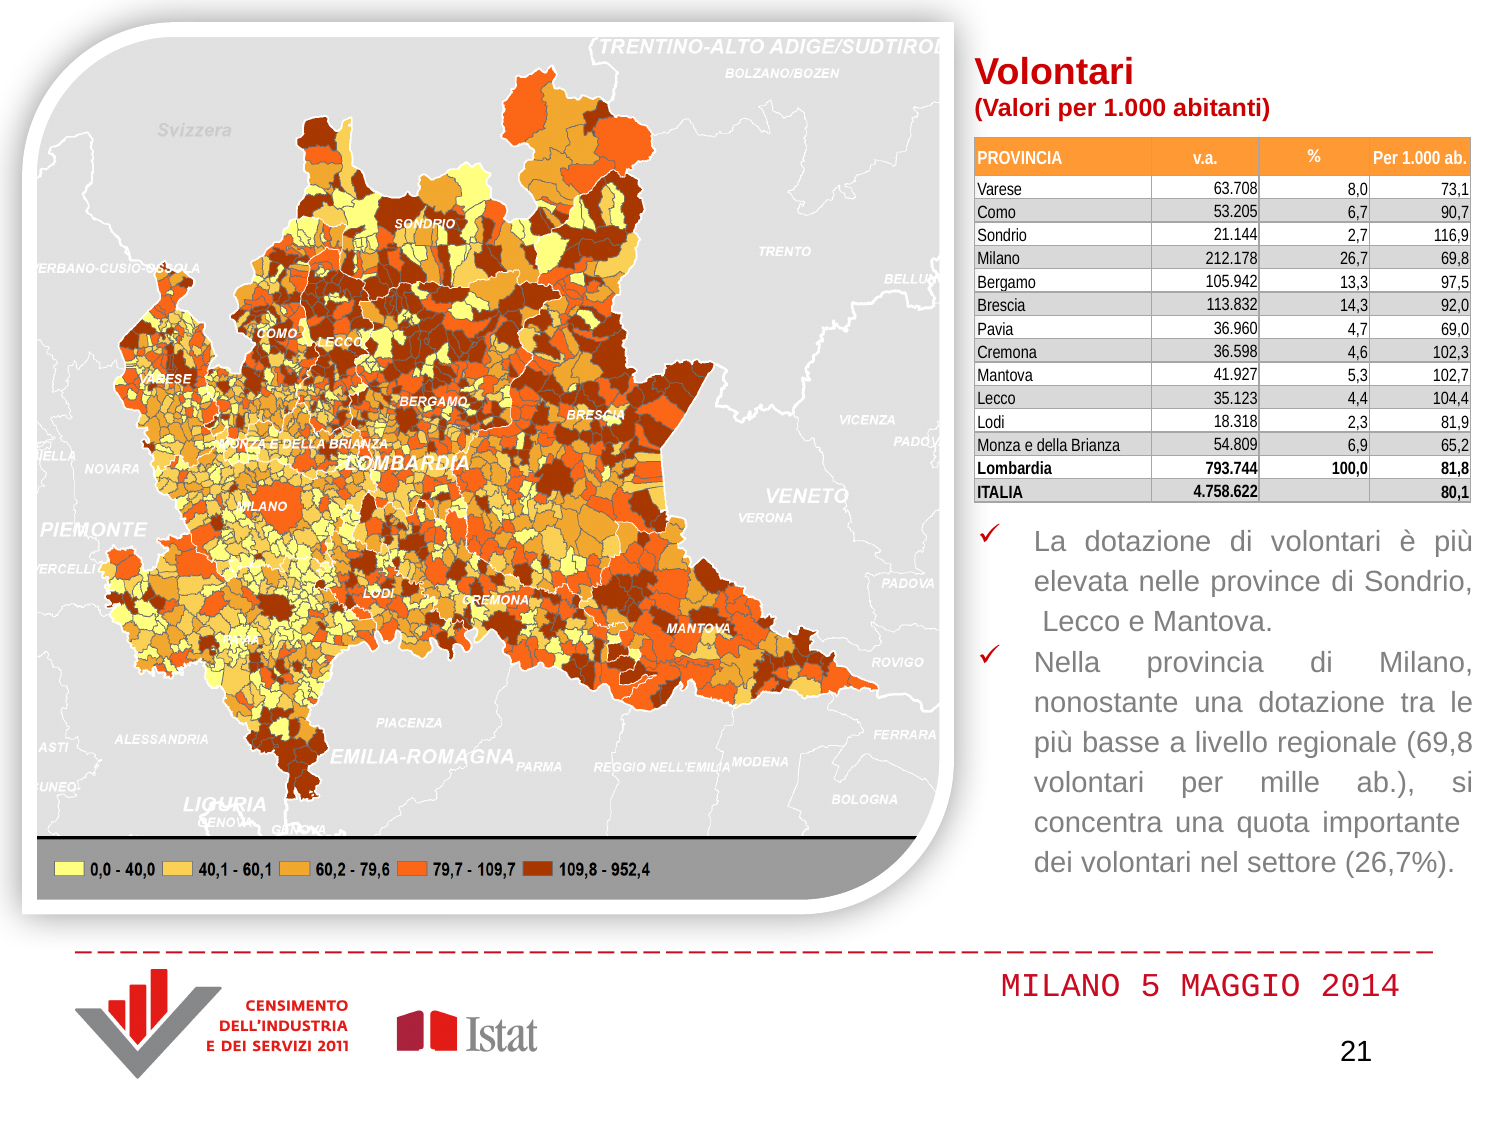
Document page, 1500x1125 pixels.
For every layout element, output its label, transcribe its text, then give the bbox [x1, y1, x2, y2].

table_cell 18.318 [1152, 409, 1258, 431]
table_cell Varese [975, 176, 1151, 198]
table_cell 105.942 [1152, 269, 1258, 291]
table_cell Monza e della Brianza [975, 433, 1151, 455]
table_cell Lombardia [975, 456, 1151, 478]
table_cell 41.927 [1152, 363, 1258, 385]
table_cell 2,7 [1260, 223, 1369, 245]
table_cell 81,9 [1370, 409, 1470, 431]
table_cell Bergamo [975, 269, 1151, 291]
table_header % [1260, 138, 1369, 175]
table_cell 92,0 [1370, 293, 1470, 315]
table_cell 4,6 [1260, 339, 1369, 361]
table_cell 2,3 [1260, 409, 1369, 431]
table_cell 73,1 [1370, 176, 1470, 198]
table_cell 53.205 [1152, 199, 1258, 221]
table_header v.a. [1152, 138, 1258, 175]
table_cell Pavia [975, 316, 1151, 338]
table_cell 97,5 [1370, 269, 1470, 291]
table_cell 6,7 [1260, 199, 1369, 221]
table_cell [1260, 479, 1369, 501]
text_box La dotazione di volontari è più elevata nelle province di Sondrio, Lecco e Mantova. Nella provincia di Milano, nonostante una dotazione tra le più basse a livello regionale (69,8 volontari per mille ab.), si concentra una quota importante dei volontari nel settore (26,7%). [977, 517, 1474, 907]
table_cell 69,0 [1370, 316, 1470, 338]
table_header PROVINCIA [975, 138, 1151, 175]
table_cell 81,8 [1370, 456, 1470, 478]
table_header Per 1.000 ab. [1370, 138, 1470, 175]
table_cell Milano [975, 246, 1151, 268]
slide_number 21 [1074, 1025, 1388, 1100]
table_cell 65,2 [1370, 433, 1470, 455]
table_cell Brescia [975, 293, 1151, 315]
table_cell 69,8 [1370, 246, 1470, 268]
text_box Volontari (Valori per 1.000 abitanti) [974, 19, 1471, 137]
table_cell 6,9 [1260, 433, 1369, 455]
picture [29, 29, 947, 908]
table_cell 14,3 [1260, 293, 1369, 315]
table_cell Sondrio [975, 223, 1151, 245]
table_cell 102,7 [1370, 363, 1470, 385]
table_cell 13,3 [1260, 269, 1369, 291]
table_cell Mantova [975, 363, 1151, 385]
table_cell 4,7 [1260, 316, 1369, 338]
table_cell Lecco [975, 386, 1151, 408]
table_cell ITALIA [975, 479, 1151, 501]
table_cell 80,1 [1370, 479, 1470, 501]
table_cell 104,4 [1370, 386, 1470, 408]
table_cell 21.144 [1152, 223, 1258, 245]
table_cell 90,7 [1370, 199, 1470, 221]
table_cell 793.744 [1152, 456, 1258, 478]
table_cell 113.832 [1152, 293, 1258, 315]
picture [75, 969, 538, 1082]
table_cell 35.123 [1152, 386, 1258, 408]
table_cell 36.598 [1152, 339, 1258, 361]
table_cell 4.758.622 [1152, 479, 1258, 501]
table_cell Como [975, 199, 1151, 221]
table_cell 8,0 [1260, 176, 1369, 198]
table_cell 4,4 [1260, 386, 1369, 408]
table_cell 36.960 [1152, 316, 1258, 338]
table_cell 102,3 [1370, 339, 1470, 361]
table_cell Lodi [975, 409, 1151, 431]
table_cell 116,9 [1370, 223, 1470, 245]
table_cell 212.178 [1152, 246, 1258, 268]
table_cell 63.708 [1152, 176, 1258, 198]
table_cell 100,0 [1260, 456, 1369, 478]
table_cell 5,3 [1260, 363, 1369, 385]
table_cell 26,7 [1260, 246, 1369, 268]
table_cell 54.809 [1152, 433, 1258, 455]
table_cell Cremona [975, 339, 1151, 361]
